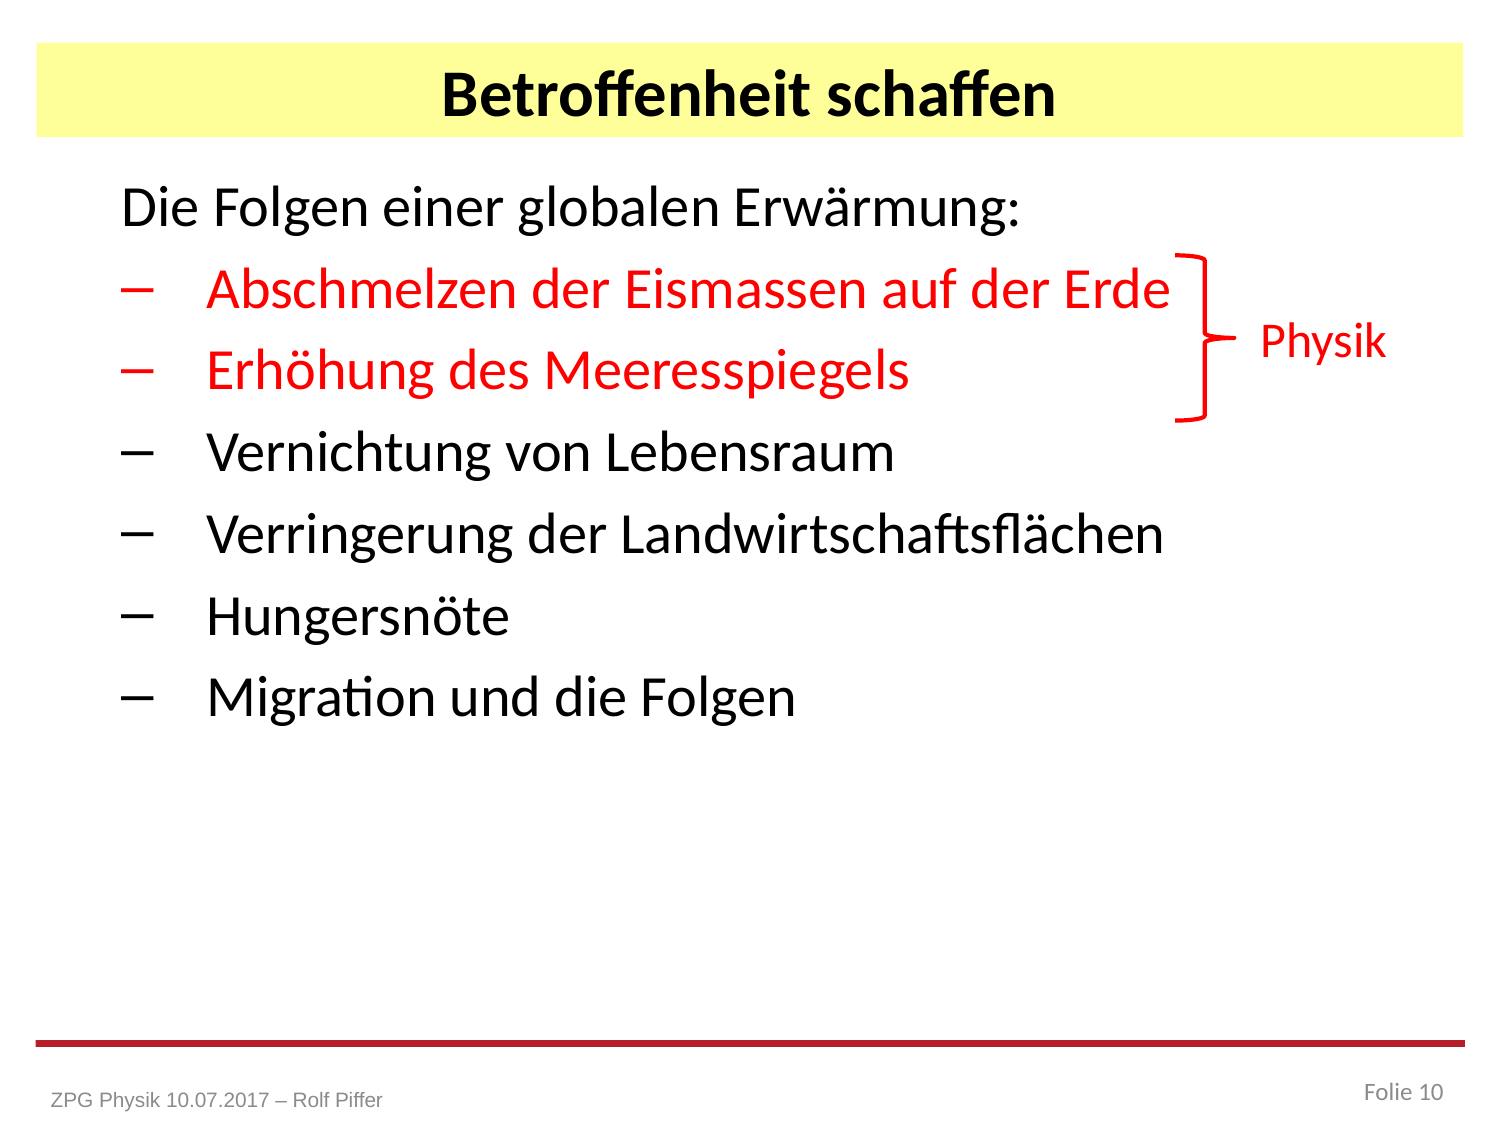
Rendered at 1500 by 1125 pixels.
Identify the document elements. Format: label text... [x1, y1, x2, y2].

text_box Physik [1246, 299, 1483, 375]
list Die Folgen einer globalen Erwärmung: Abschmelzen der Eismassen auf der Erde Erhöhung des Meeresspiegels Vernichtung von Lebensraum Verringerung der Landwirtschaftsflächen Hungersnöte Migration und die Folgen [41, 160, 1459, 1024]
text_box [1175, 254, 1236, 422]
slide_number Folie 10 [1108, 1060, 1459, 1121]
title Betroffenheit schaffen [41, 42, 1459, 149]
footer ZPG Physik 10.07.2017 – Rolf Piffer [35, 1069, 768, 1125]
